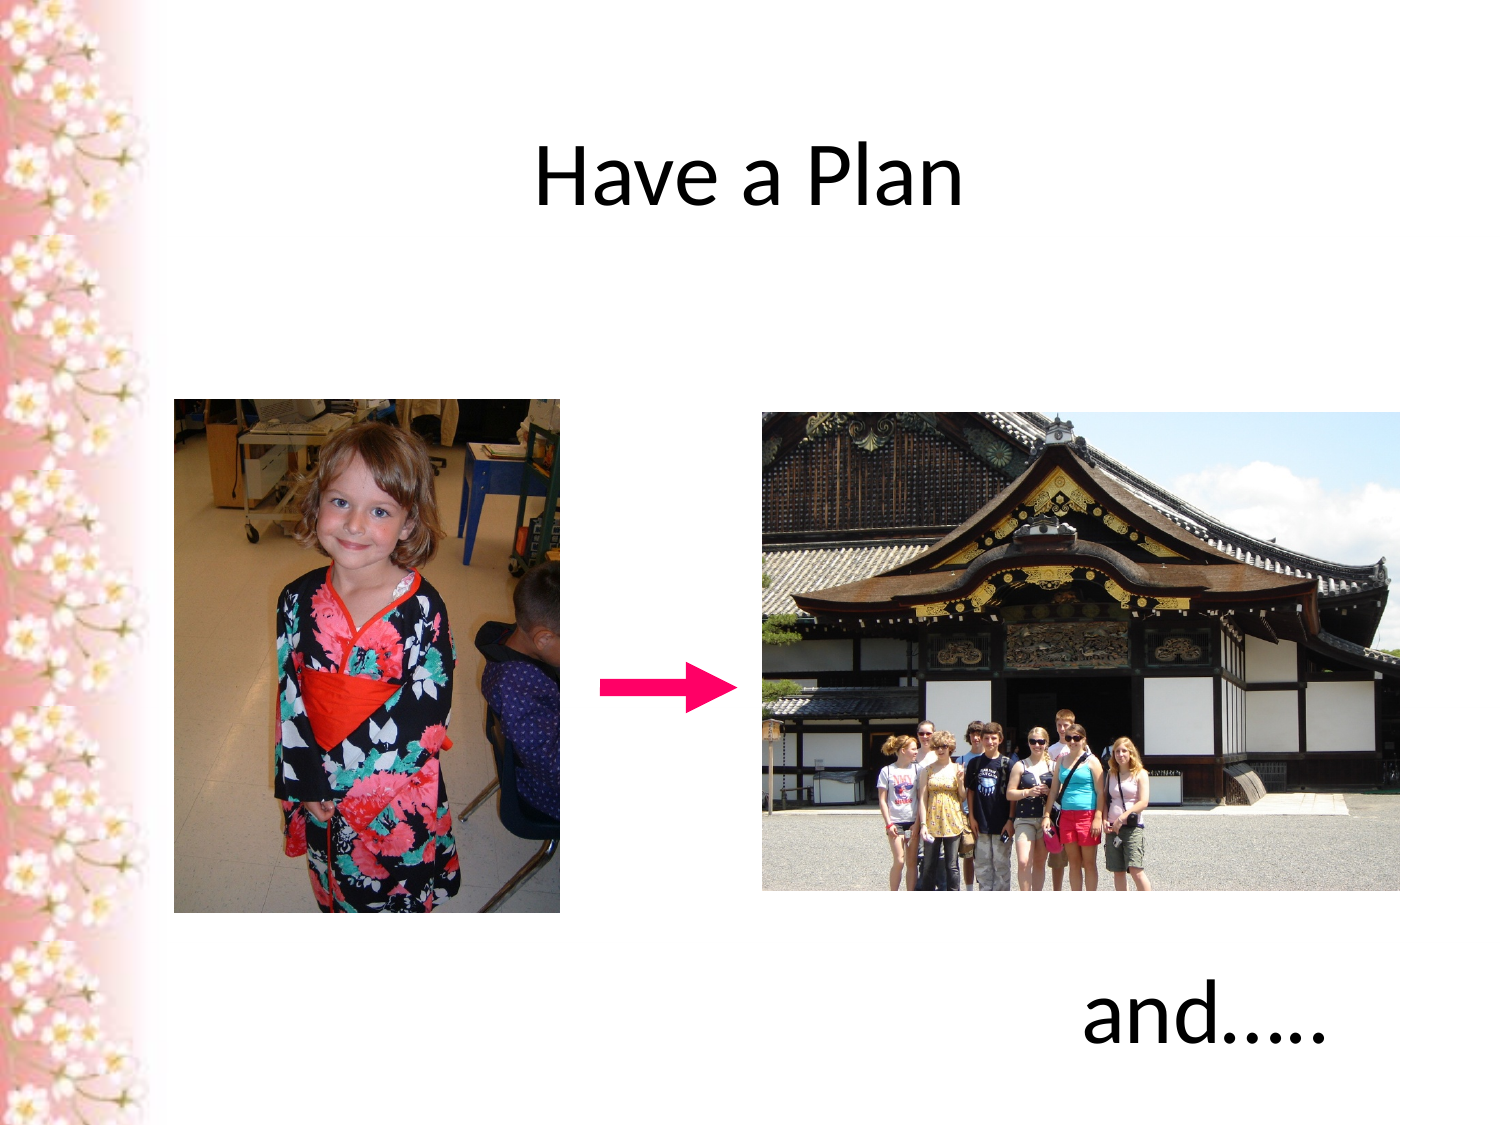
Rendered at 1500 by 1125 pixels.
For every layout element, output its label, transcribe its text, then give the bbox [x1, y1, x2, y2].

title Have a Plan [75, 75, 1425, 263]
text_box and….. [974, 912, 1438, 1100]
picture [0, 0, 1500, 1125]
text_box [599, 681, 738, 694]
